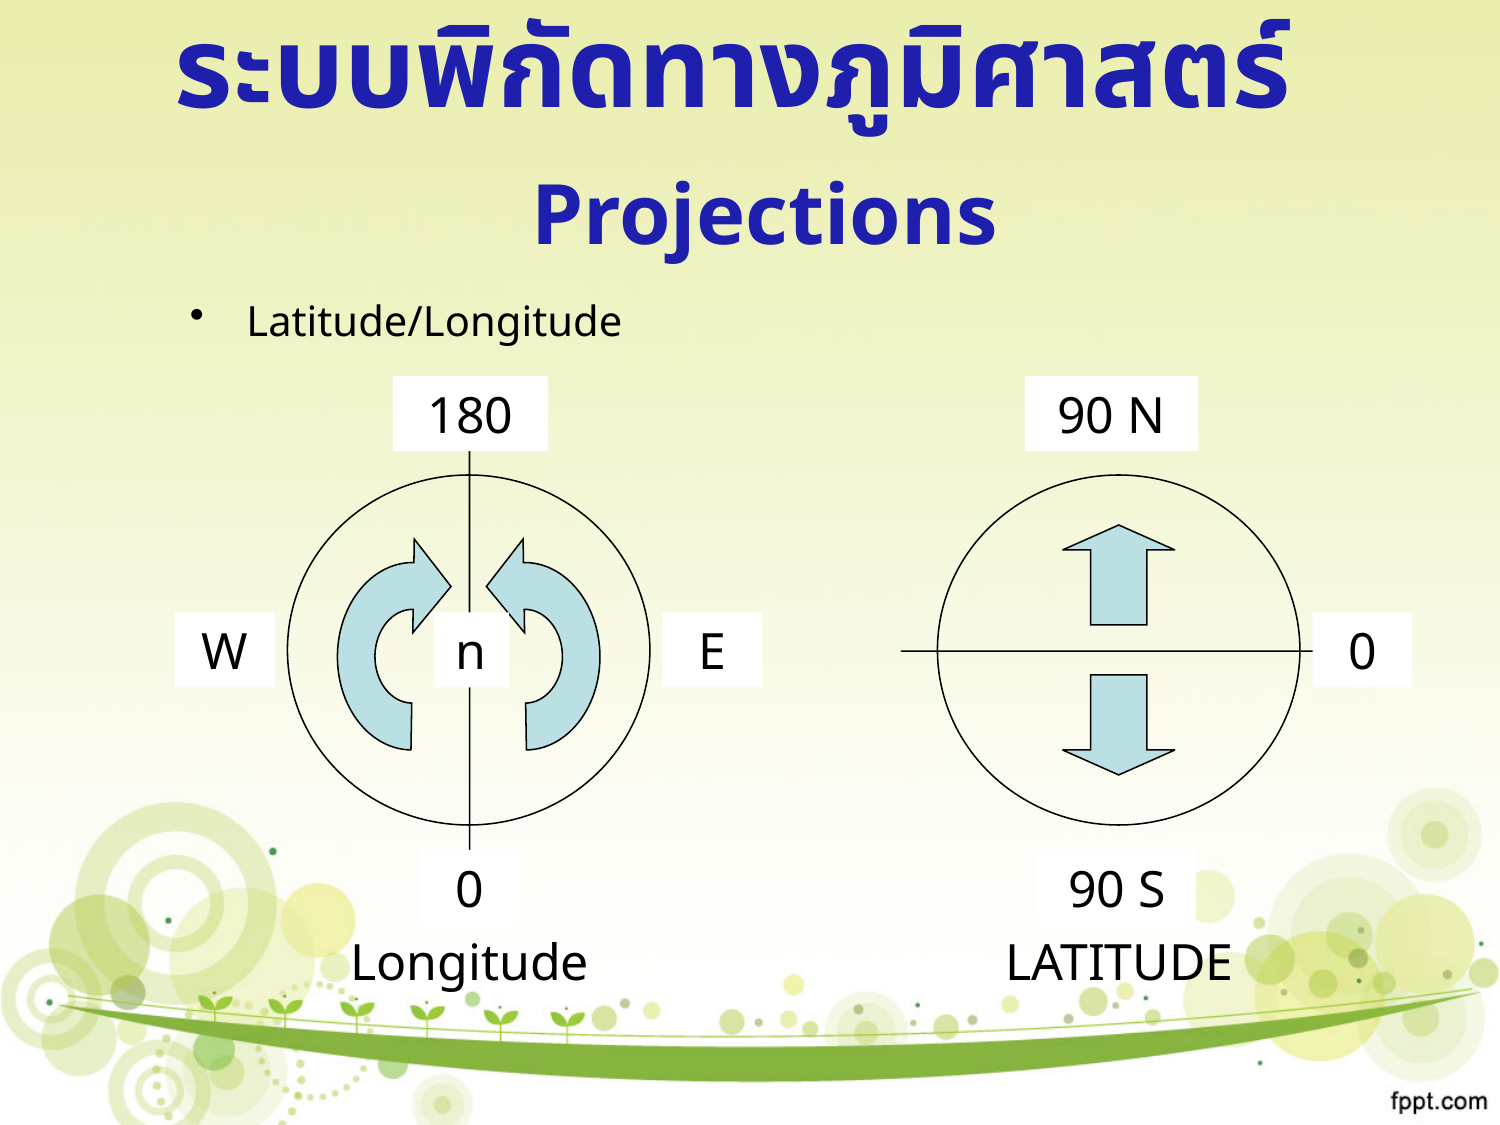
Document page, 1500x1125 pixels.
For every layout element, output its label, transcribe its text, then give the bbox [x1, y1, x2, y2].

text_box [287, 424, 651, 863]
text_box 90 N [1024, 376, 1199, 452]
text_box 180 [392, 376, 549, 423]
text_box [900, 474, 1413, 826]
picture [0, 0, 1500, 1125]
title ระบบพิกัดทางภูมิศาสตร์ Projections [37, 30, 1463, 219]
list Latitude/Longitude [174, 287, 825, 363]
text_box 0 [419, 871, 520, 925]
text_box W [174, 612, 275, 688]
text_box LATITUDE [882, 922, 1357, 998]
text_box 90 S [1037, 849, 1197, 925]
text_box Longitude [232, 922, 707, 998]
text_box E [662, 612, 763, 688]
